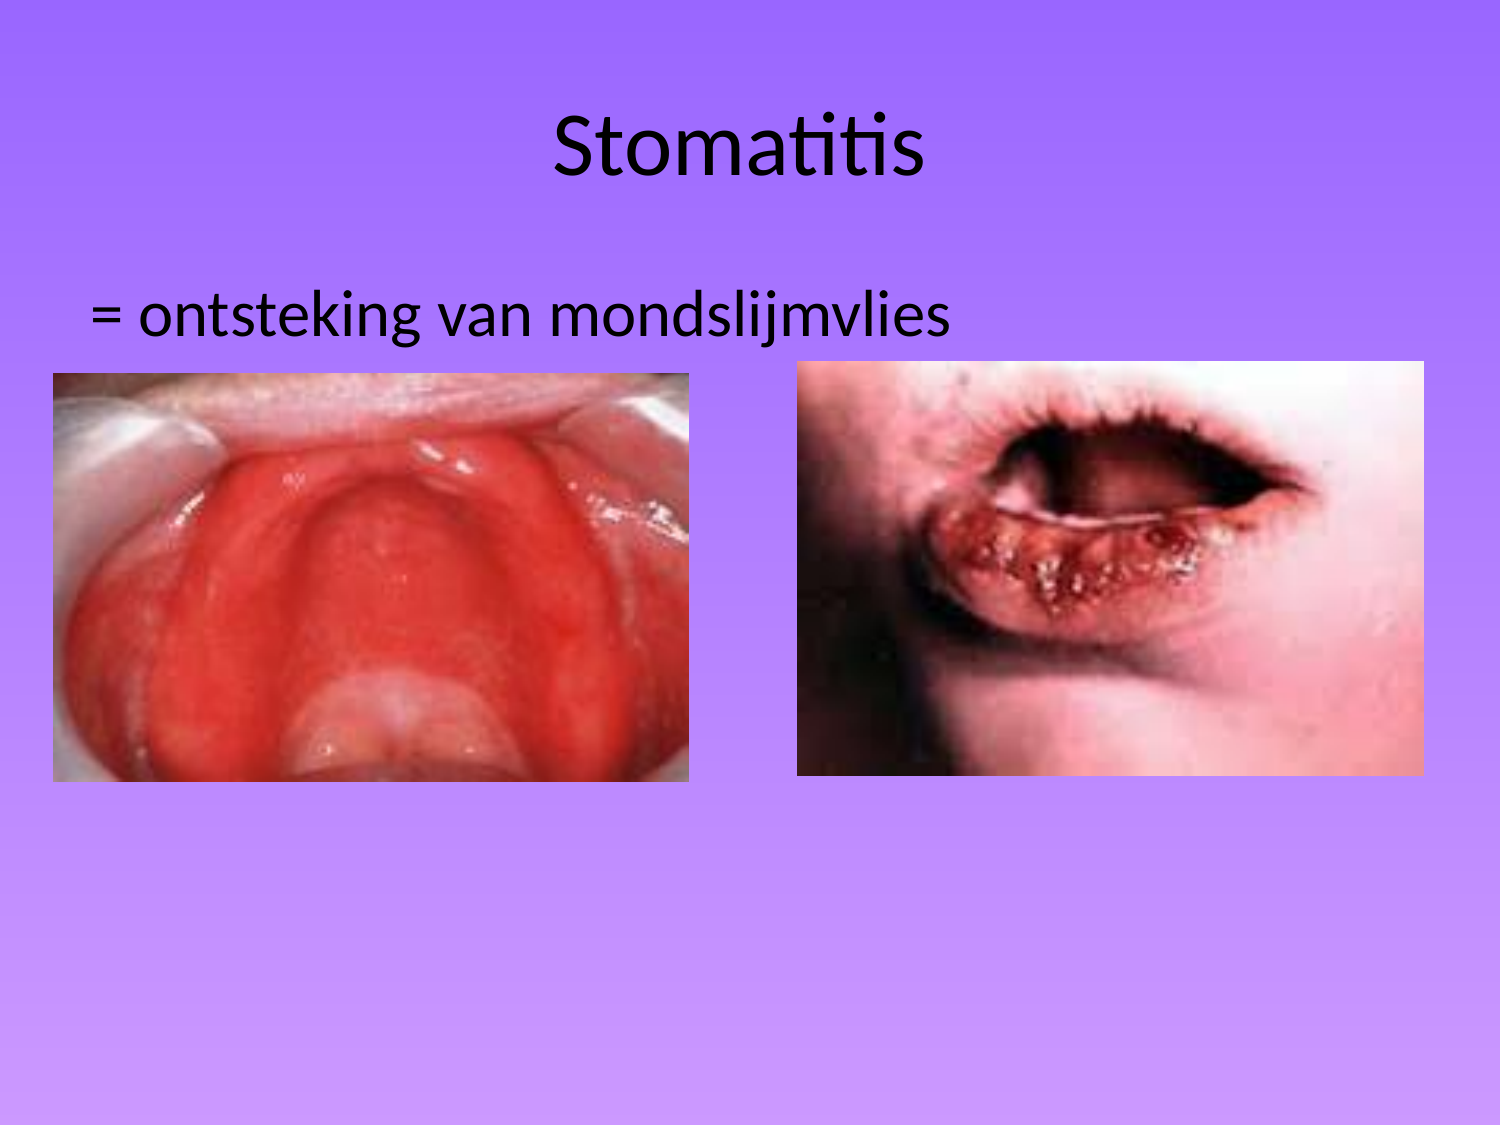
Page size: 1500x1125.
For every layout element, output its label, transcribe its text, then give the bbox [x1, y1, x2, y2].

picture [796, 361, 1424, 776]
picture [52, 373, 689, 782]
title Stomatitis [75, 45, 1425, 233]
list = ontsteking van mondslijmvlies [75, 262, 1425, 1005]
